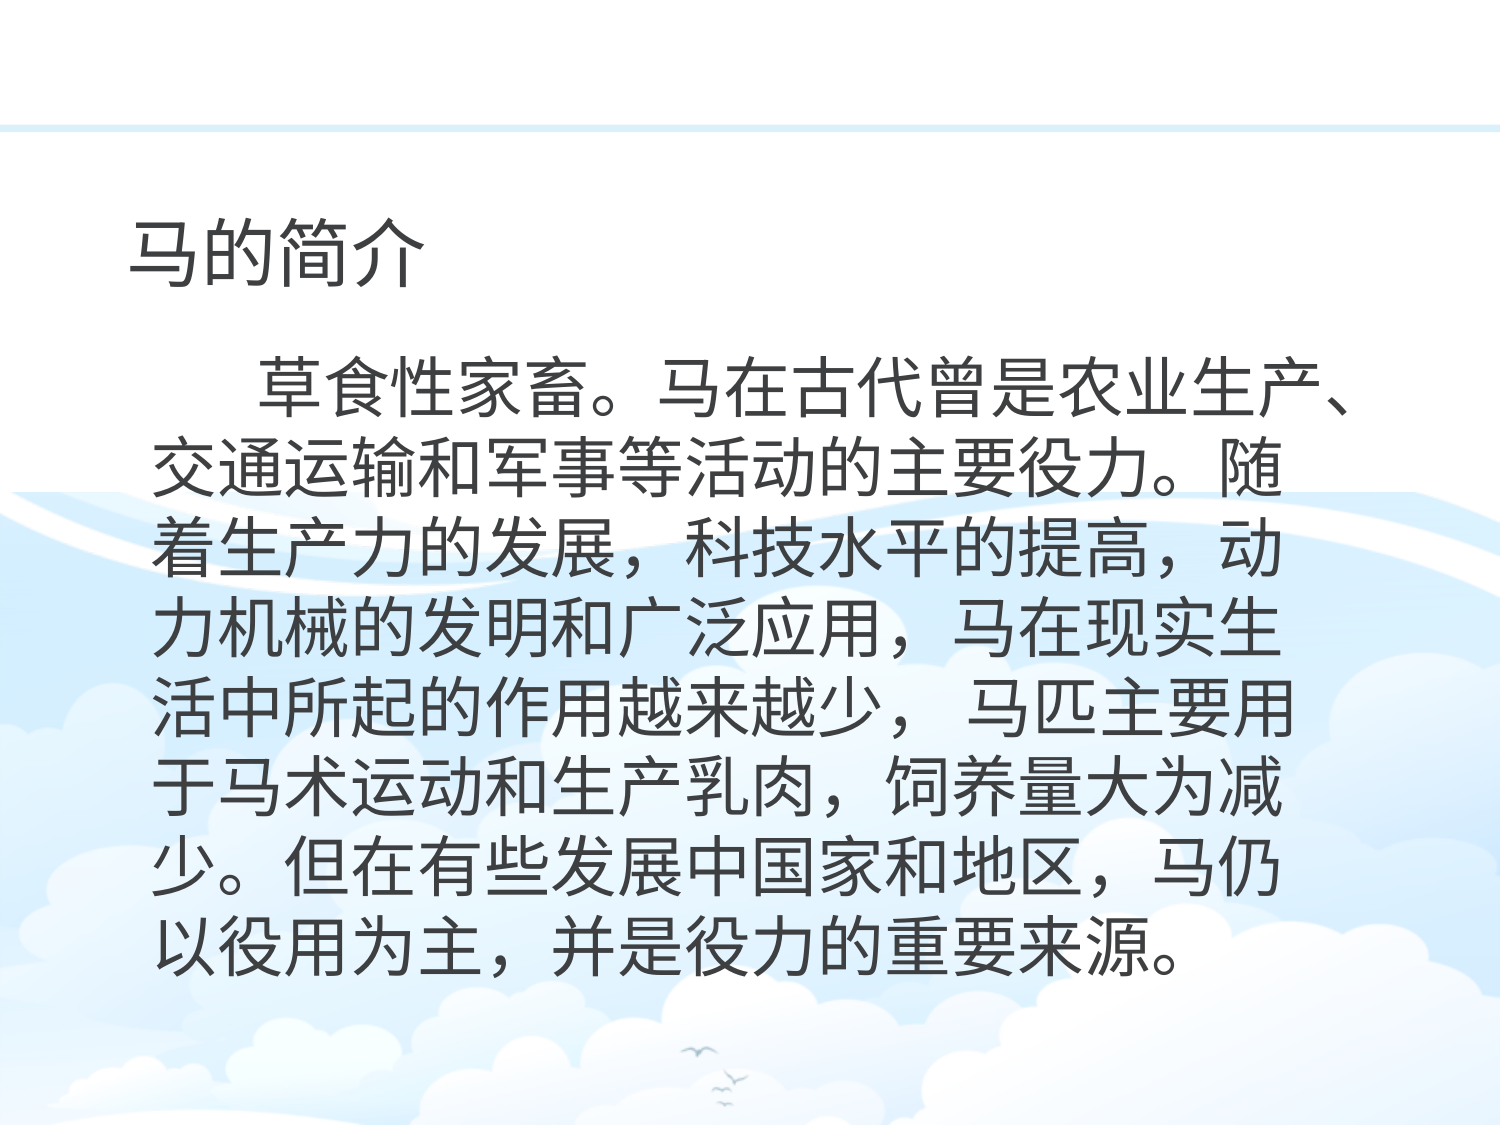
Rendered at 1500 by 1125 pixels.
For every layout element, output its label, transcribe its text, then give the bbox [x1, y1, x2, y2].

text_box 草食性家畜。马在古代曾是农业生产、交通运输和军事等活动的主要役力。随着生产力的发展，科技水平的提高，动力机械的发明和广泛应用，马在现实生活中所起的作用越来越少， 马匹主要用于马术运动和生产乳肉，饲养量大为减少。但在有些发展中国家和地区，马仍以役用为主，并是役力的重要来源。 [135, 338, 1365, 993]
text_box 马的简介 [112, 199, 1247, 305]
